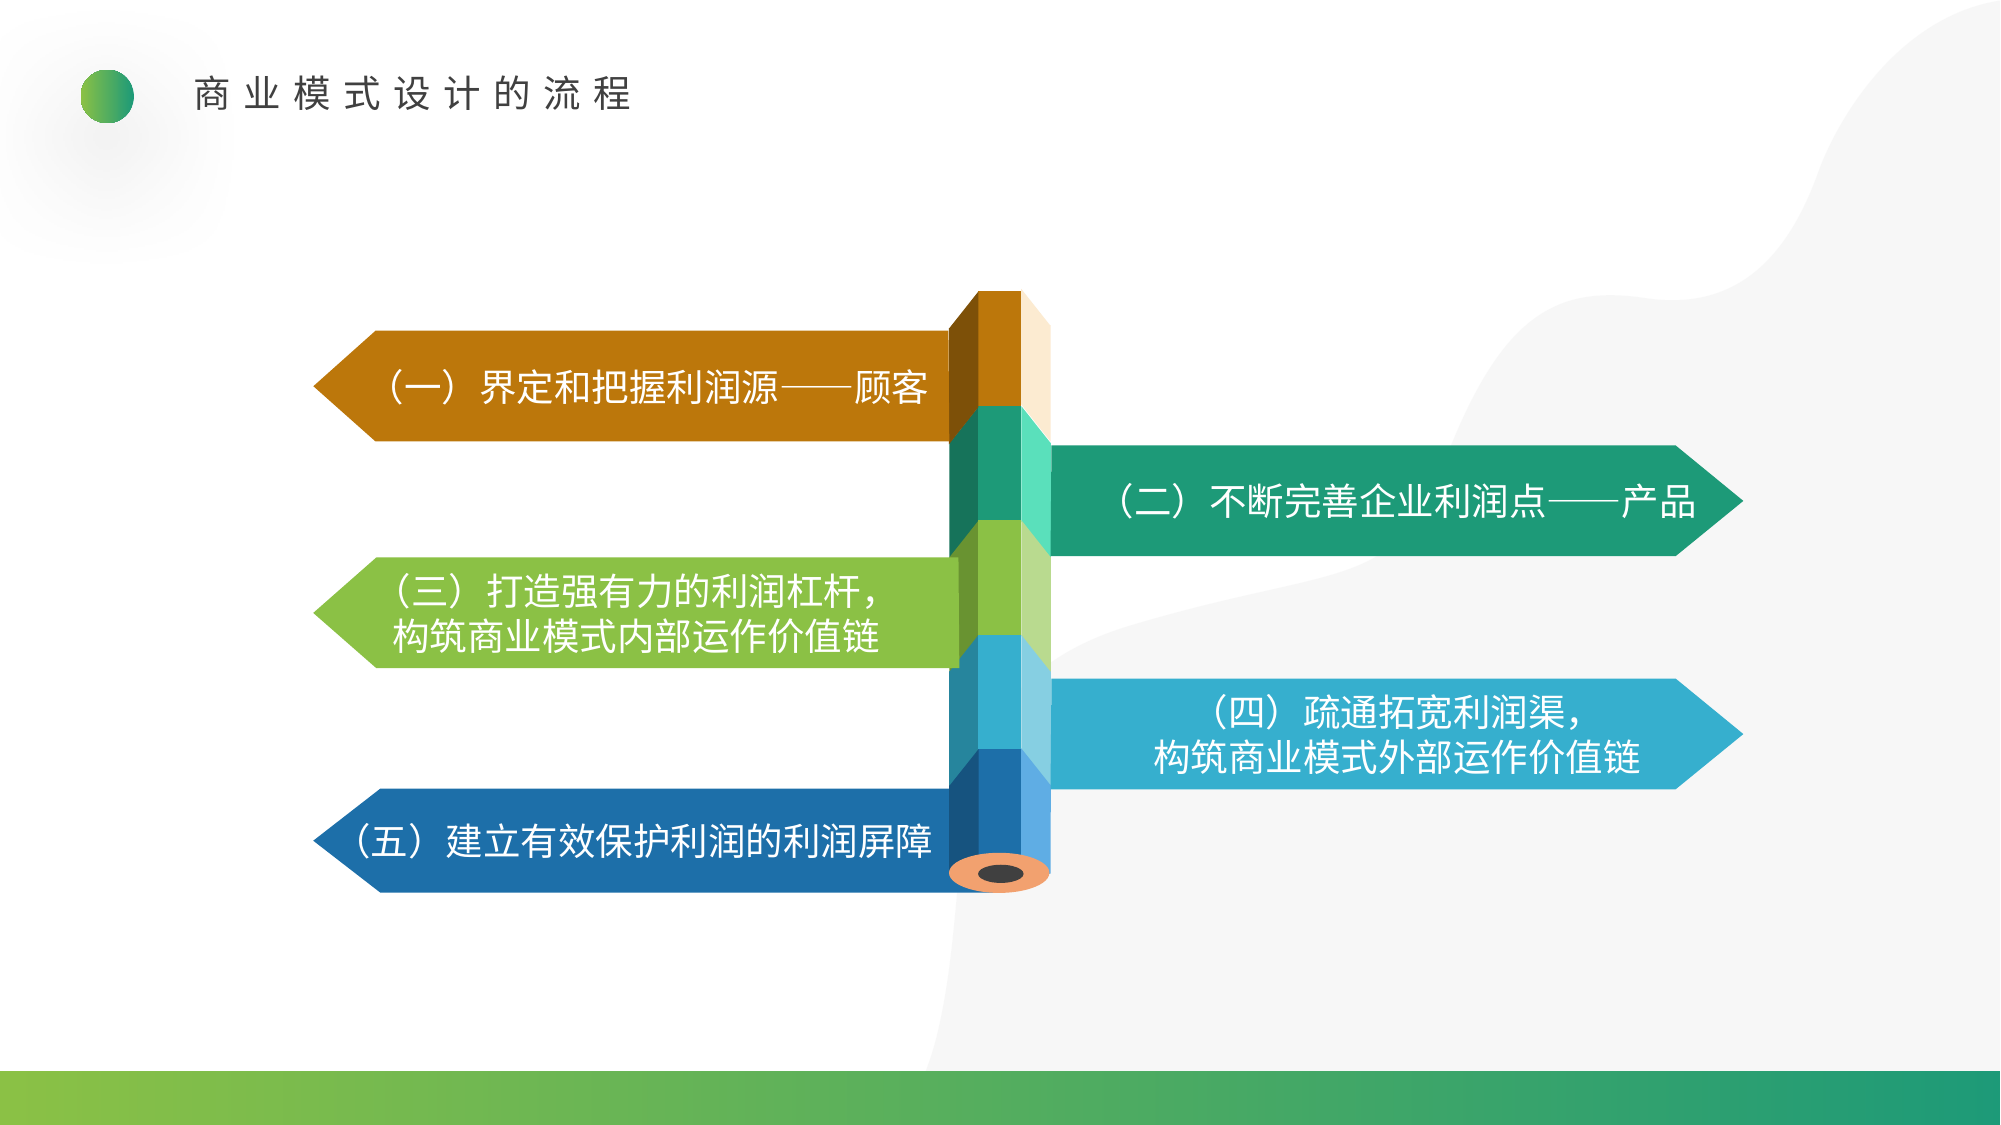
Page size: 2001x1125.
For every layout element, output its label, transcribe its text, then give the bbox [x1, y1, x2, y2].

text_box （五）建立有效保护利润的利润屏障 [313, 788, 948, 893]
text_box [1020, 519, 1052, 669]
text_box [977, 407, 1020, 519]
text_box （二）不断完善企业利润点——产品 [1050, 445, 1744, 557]
text_box [948, 412, 977, 554]
text_box [1020, 746, 1052, 875]
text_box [978, 749, 1022, 852]
text_box （四）疏通拓宽利润渠， 构筑商业模式外部运作价值链 [1050, 678, 1744, 790]
text_box [1020, 407, 1051, 553]
text_box [948, 747, 980, 852]
text_box 商业模式设计的流程 [178, 62, 749, 123]
text_box [1020, 287, 1052, 445]
text_box [1020, 633, 1052, 781]
text_box （一）界定和把握利润源——顾客 [313, 330, 950, 442]
text_box [948, 635, 977, 783]
text_box [948, 520, 977, 655]
text_box [977, 634, 1020, 749]
text_box [947, 290, 980, 448]
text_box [948, 852, 1050, 893]
text_box [980, 290, 1021, 407]
text_box （三）打造强有力的利润杠杆， 构筑商业模式内部运作价值链 [313, 557, 960, 669]
text_box [977, 519, 1020, 634]
